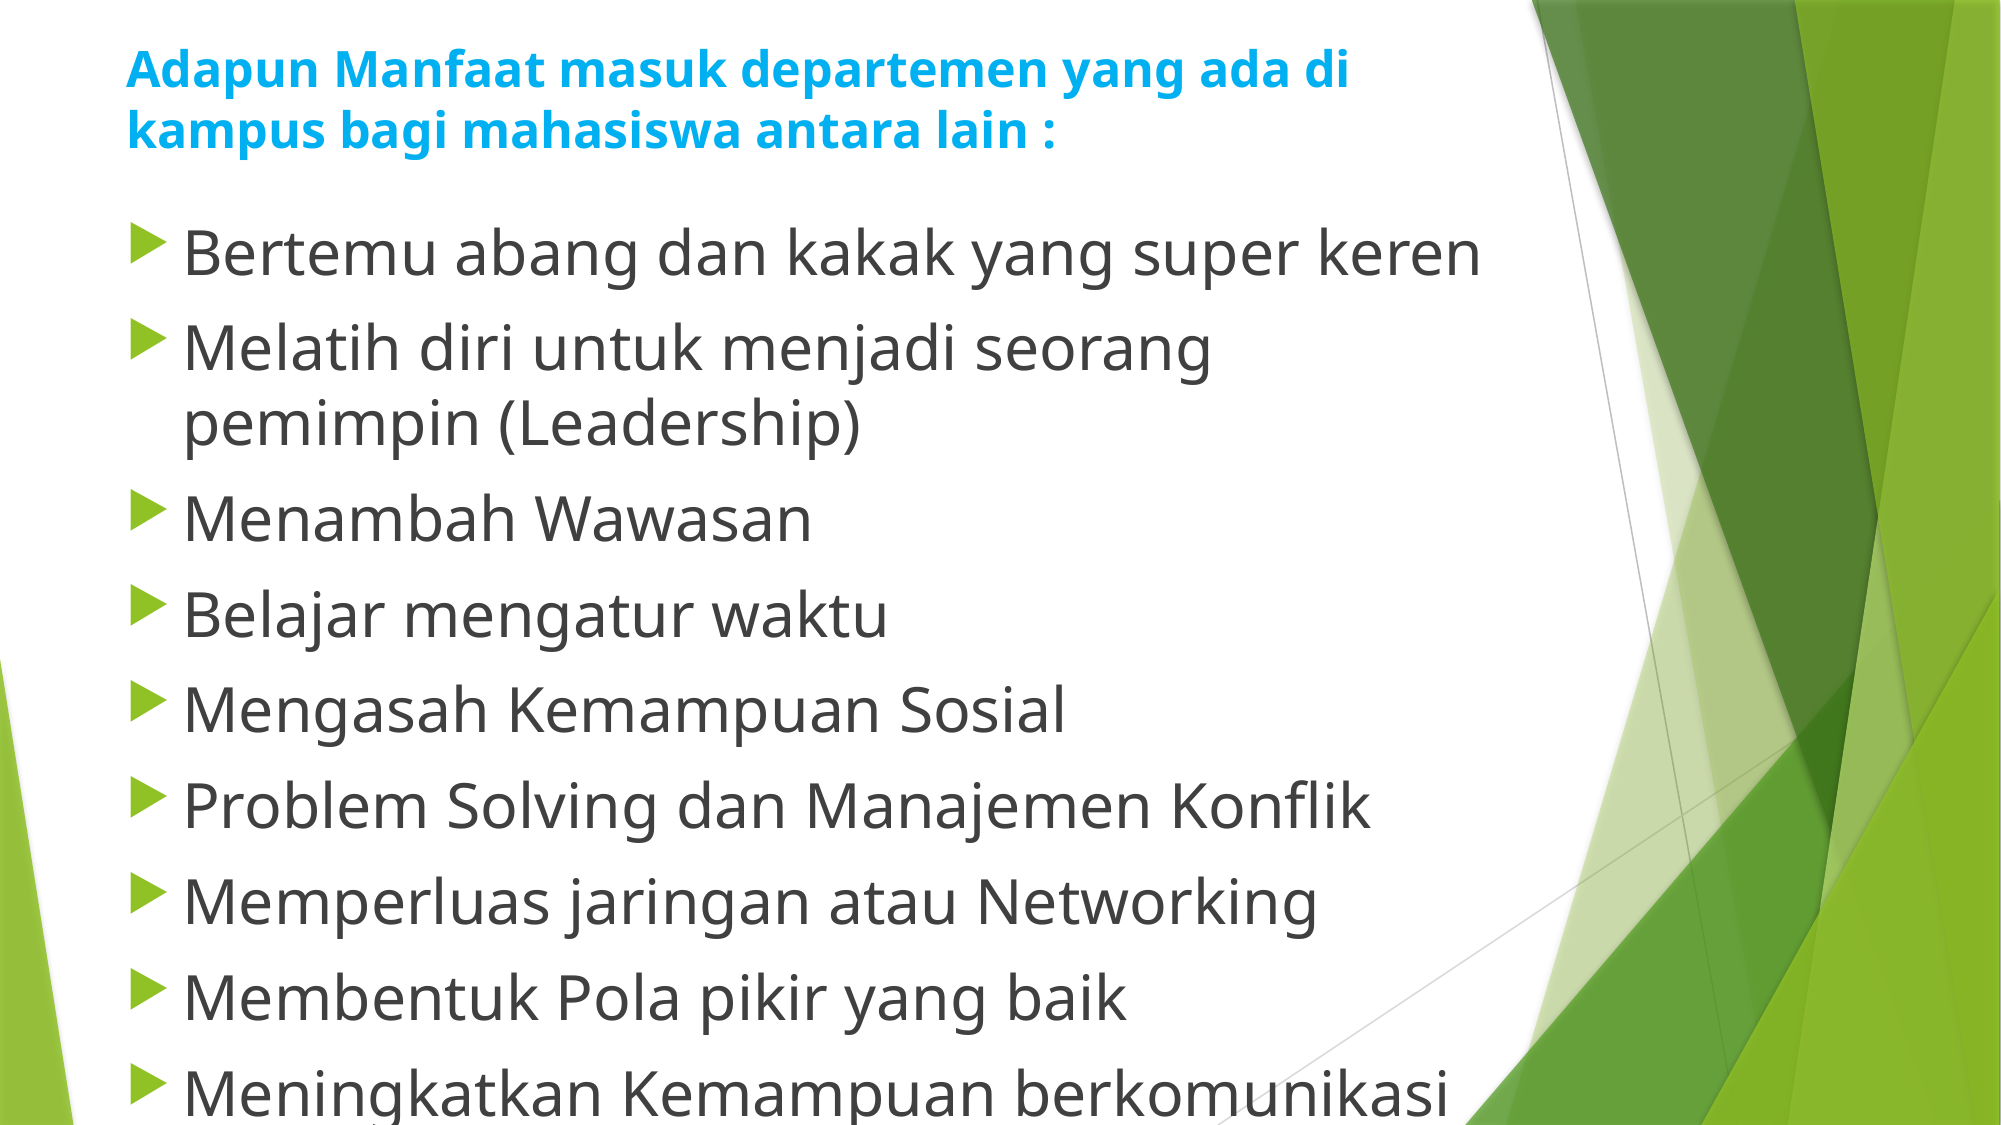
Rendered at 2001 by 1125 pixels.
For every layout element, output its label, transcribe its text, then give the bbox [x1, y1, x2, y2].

list Bertemu abang dan kakak yang super keren Melatih diri untuk menjadi seorang pemimpin (Leadership) Menambah Wawasan Belajar mengatur waktu Mengasah Kemampuan Sosial Problem Solving dan Manajemen Konflik Memperluas jaringan atau Networking Membentuk Pola pikir yang baik Meningkatkan Kemampuan berkomunikasi [111, 204, 1522, 1125]
title Adapun Manfaat masuk departemen yang ada di kampus bagi mahasiswa antara lain : [111, 30, 1522, 204]
